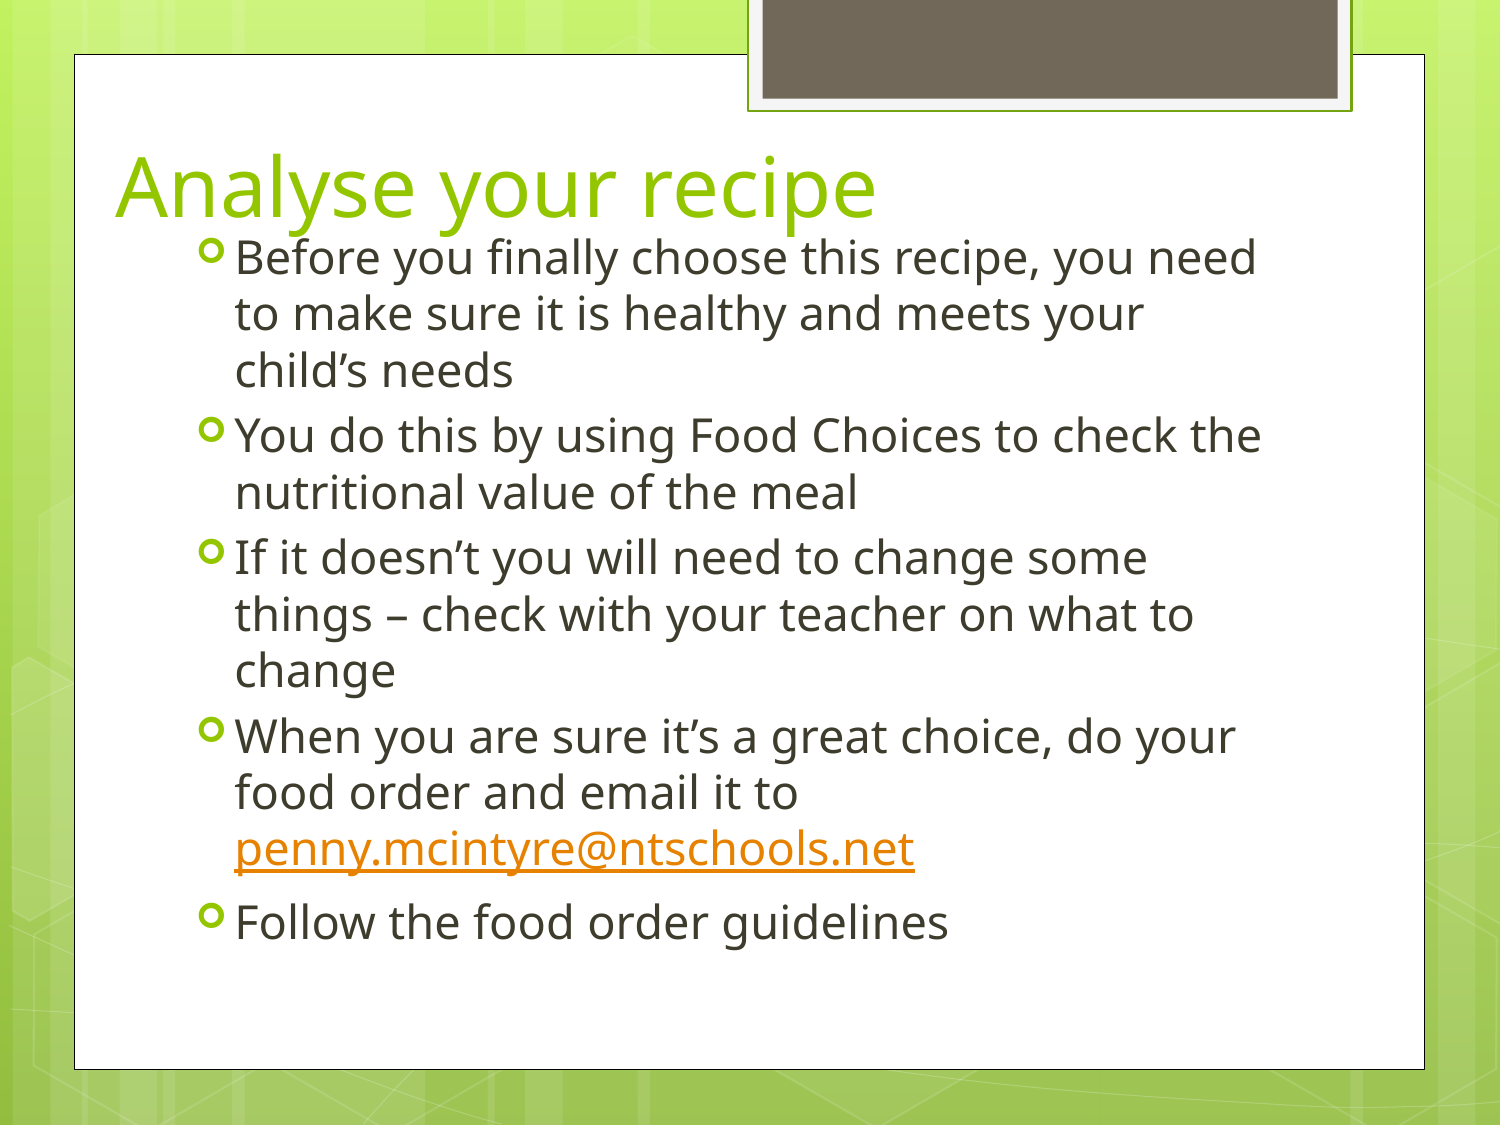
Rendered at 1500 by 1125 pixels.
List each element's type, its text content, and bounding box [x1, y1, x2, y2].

title Analyse your recipe [100, 54, 1253, 243]
list Before you finally choose this recipe, you need to make sure it is healthy and meets your child’s needs You do this by using Food Choices to check the nutritional value of the meal If it doesn’t you will need to change some things – check with your teacher on what to change When you are sure it’s a great choice, do your food order and email it to penny.mcintyre@ntschools.net Follow the food order guidelines [171, 219, 1283, 957]
